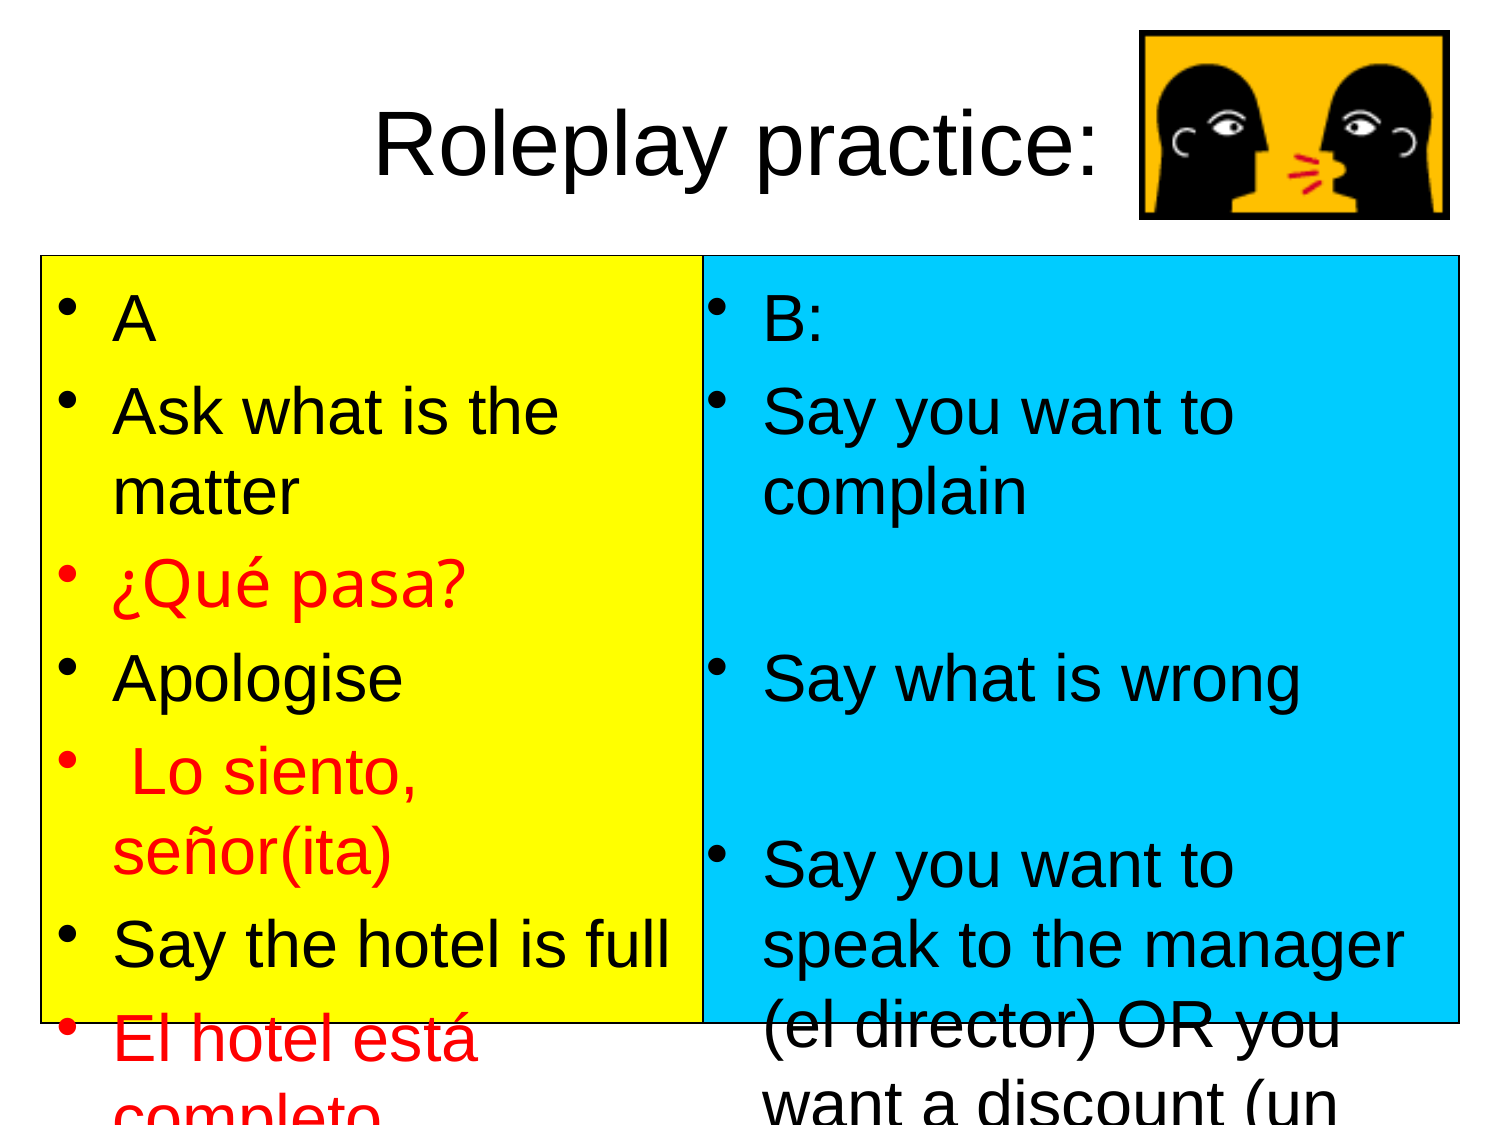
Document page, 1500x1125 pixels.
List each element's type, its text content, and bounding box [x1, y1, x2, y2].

text_box [703, 255, 1459, 1024]
list A Ask what is the matter ¿Qué pasa? Apologise Lo siento, señor(ita) Say the hotel is full El hotel está completo, señor(ita) [40, 266, 690, 1010]
title Roleplay practice: [74, 44, 1426, 233]
text_box [41, 255, 703, 266]
text_box [41, 1010, 703, 1024]
list B: Say you want to complain Say what is wrong Say you want to speak to the manager (el director) OR you want a discount (un descuento) [690, 266, 1448, 1010]
picture [1139, 30, 1450, 221]
